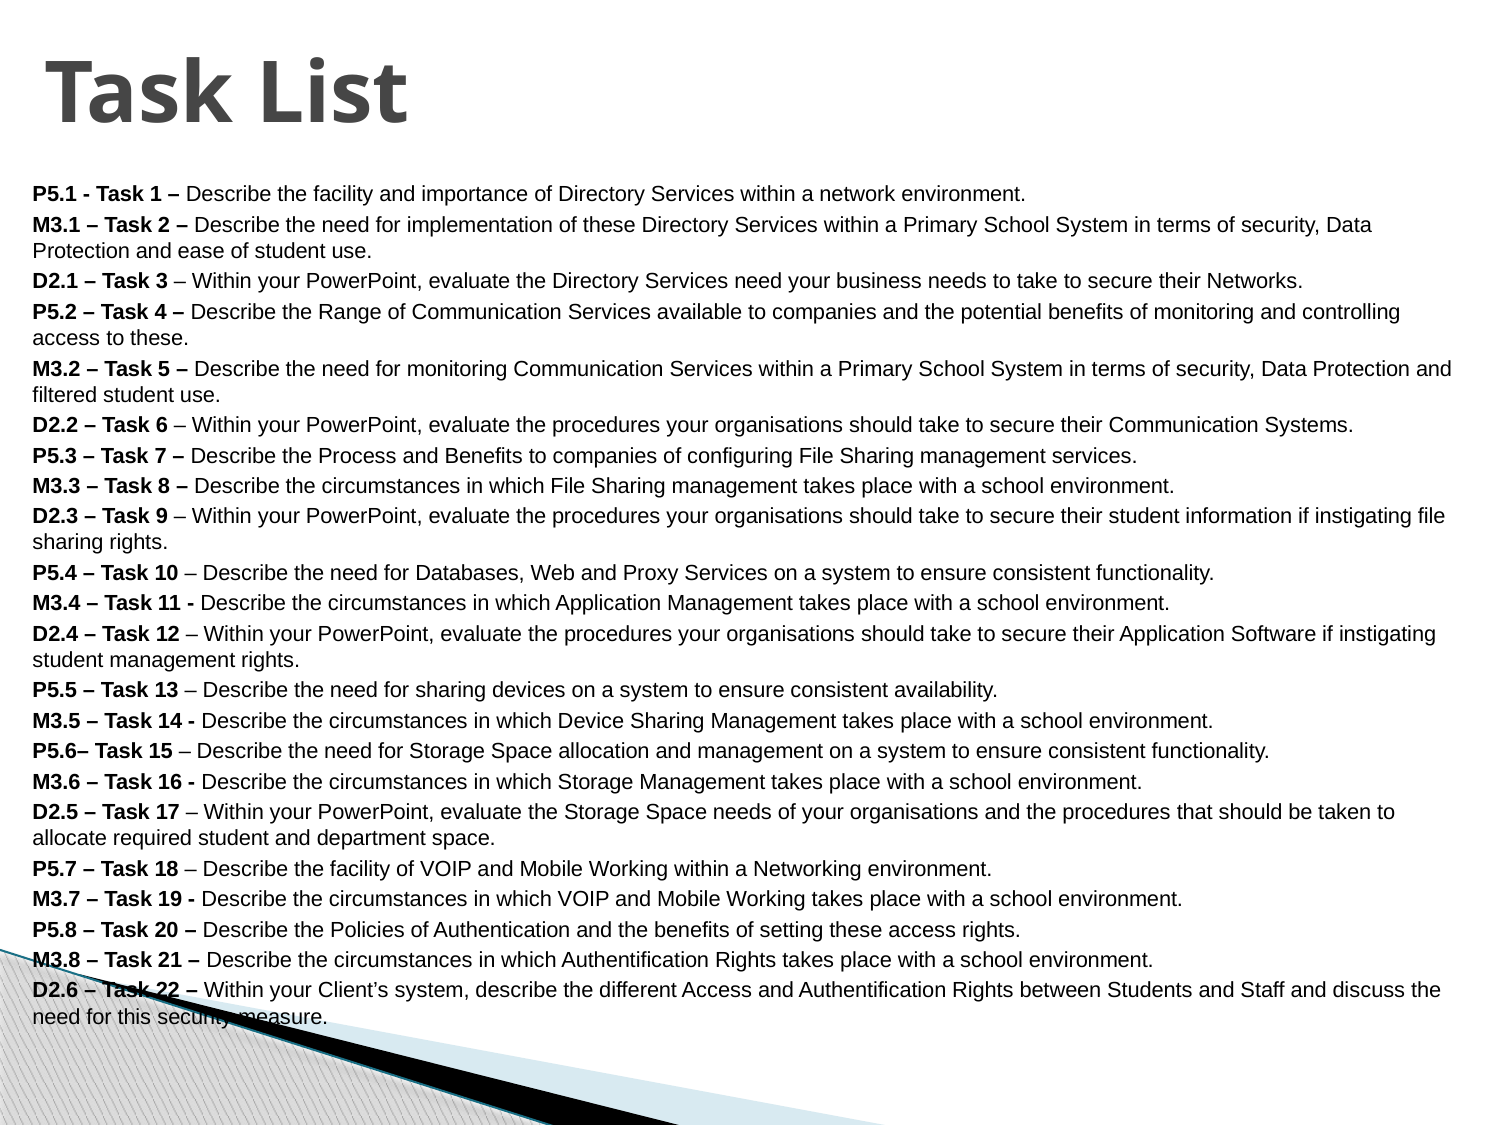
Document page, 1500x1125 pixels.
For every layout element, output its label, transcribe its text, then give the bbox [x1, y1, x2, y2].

title Task List [29, 19, 1447, 159]
list P5.1 - Task 1 – Describe the facility and importance of Directory Services within a network environment. M3.1 – Task 2 – Describe the need for implementation of these Directory Services within a Primary School System in terms of security, Data Protection and ease of student use. D2.1 – Task 3 – Within your PowerPoint, evaluate the Directory Services need your business needs to take to secure their Networks. P5.2 – Task 4 – Describe the Range of Communication Services available to companies and the potential benefits of monitoring and controlling access to these. M3.2 – Task 5 – Describe the need for monitoring Communication Services within a Primary School System in terms of security, Data Protection and filtered student use. D2.2 – Task 6 – Within your PowerPoint, evaluate the procedures your organisations should take to secure their Communication Systems. P5.3 – Task 7 – Describe the Process and Benefits to companies of configuring File Sharing management services. M3.3 – Task 8 – Describe the circumstances in which File Sharing management takes place with a school environment. D2.3 – Task 9 – Within your PowerPoint, evaluate the procedures your organisations should take to secure their student information if instigating file sharing rights. P5.4 – Task 10 – Describe the need for Databases, Web and Proxy Services on a system to ensure consistent functionality. M3.4 – Task 11 - Describe the circumstances in which Application Management takes place with a school environment. D2.4 – Task 12 – Within your PowerPoint, evaluate the procedures your organisations should take to secure their Application Software if instigating student management rights. P5.5 – Task 13 – Describe the need for sharing devices on a system to ensure consistent availability. M3.5 – Task 14 - Describe the circumstances in which Device Sharing Management takes place with a school environment. P5.6– Task 15 – Describe the need for Storage Space allocation and management on a system to ensure consistent functionality. M3.6 – Task 16 - Describe the circumstances in which Storage Management takes place with a school environment. D2.5 – Task 17 – Within your PowerPoint, evaluate the Storage Space needs of your organisations and the procedures that should be taken to allocate required student and department space. P5.7 – Task 18 – Describe the facility of VOIP and Mobile Working within a Networking environment. M3.7 – Task 19 - Describe the circumstances in which VOIP and Mobile Working takes place with a school environment. P5.8 – Task 20 – Describe the Policies of Authentication and the benefits of setting these access rights. M3.8 – Task 21 – Describe the circumstances in which Authentification Rights takes place with a school environment. D2.6 – Task 22 – Within your Client’s system, describe the different Access and Authentification Rights between Students and Staff and discuss the need for this security measure. [17, 172, 1471, 1047]
